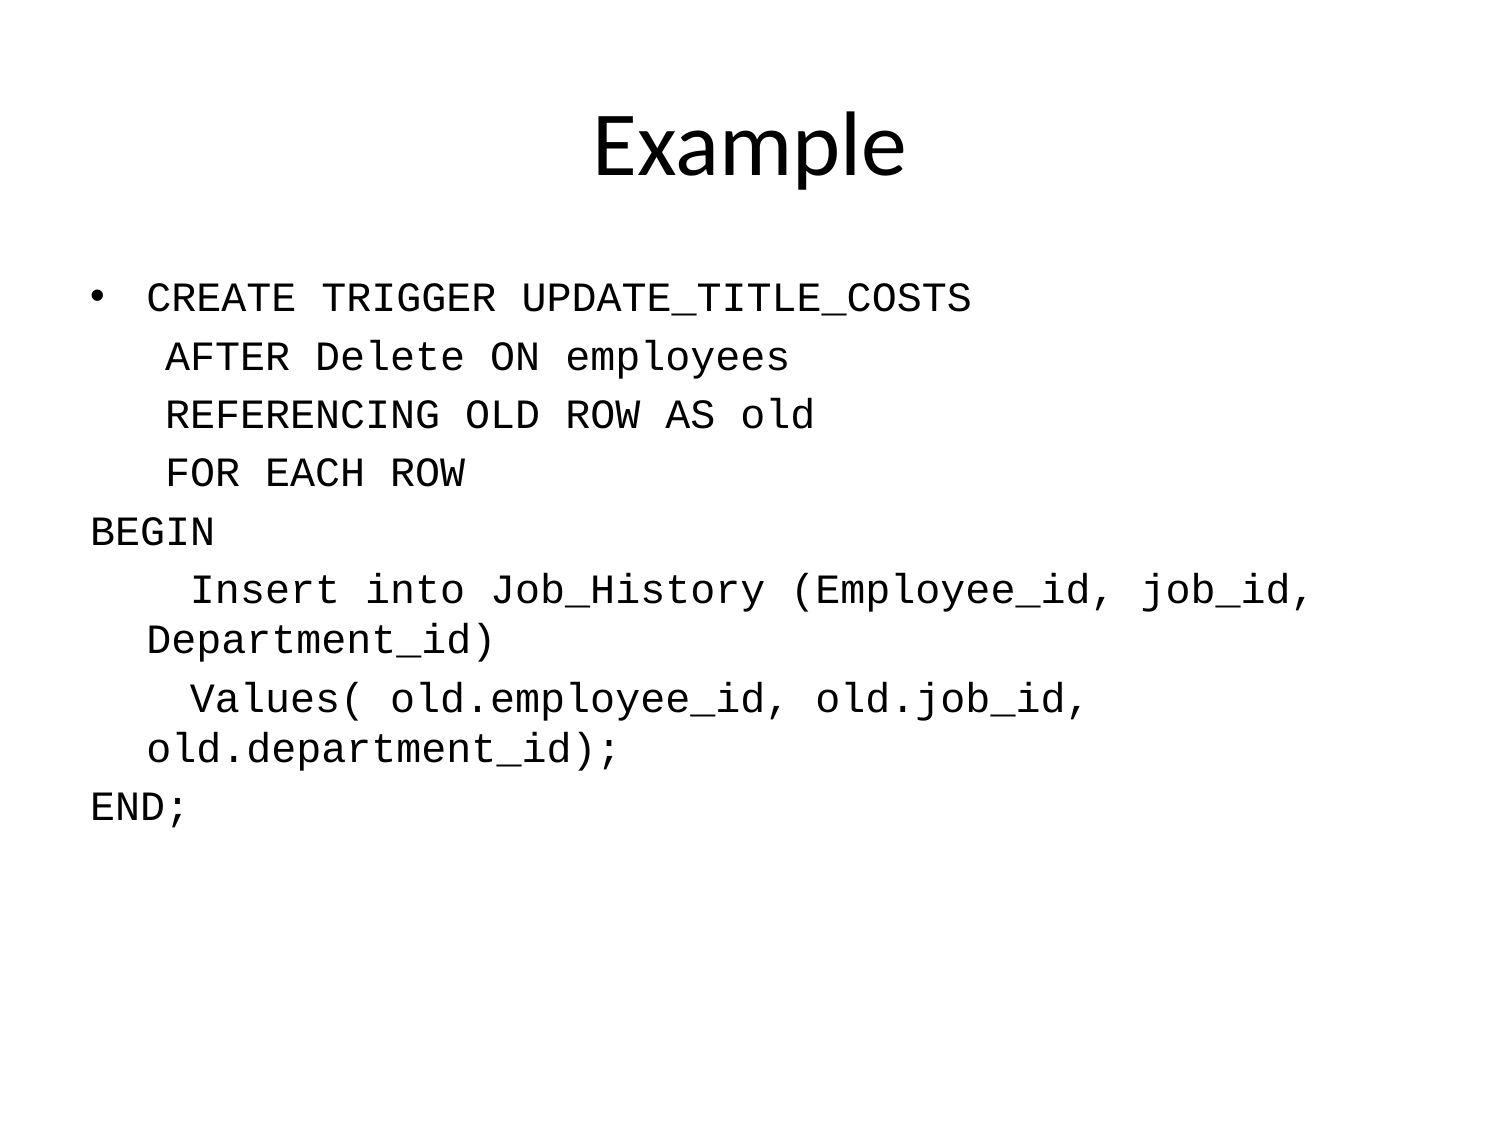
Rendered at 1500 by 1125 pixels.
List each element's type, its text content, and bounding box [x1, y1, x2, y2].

title Example [75, 45, 1425, 233]
list CREATE TRIGGER UPDATE_TITLE_COSTS AFTER Delete ON employees REFERENCING OLD ROW AS old FOR EACH ROW BEGIN Insert into Job_History (Employee_id, job_id, Department_id) Values( old.employee_id, old.job_id, old.department_id); END; [75, 262, 1425, 1005]
